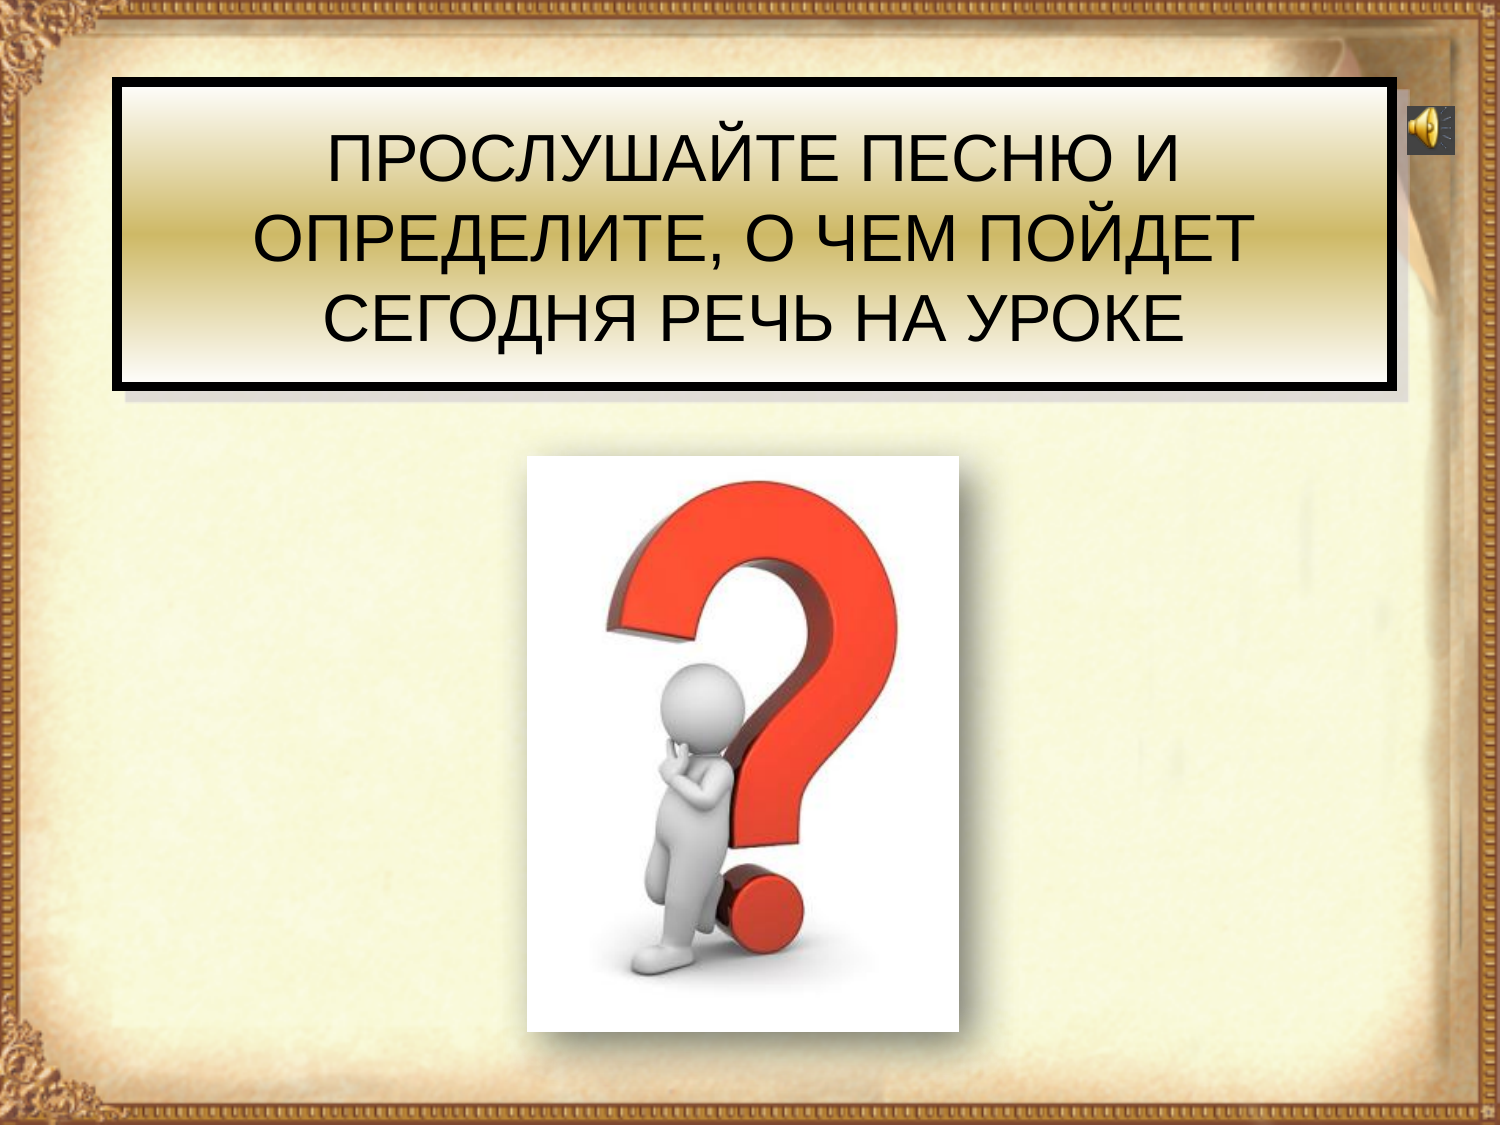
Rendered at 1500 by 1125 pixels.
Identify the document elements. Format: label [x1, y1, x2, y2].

list [527, 456, 959, 1032]
picture [0, 0, 1500, 1125]
